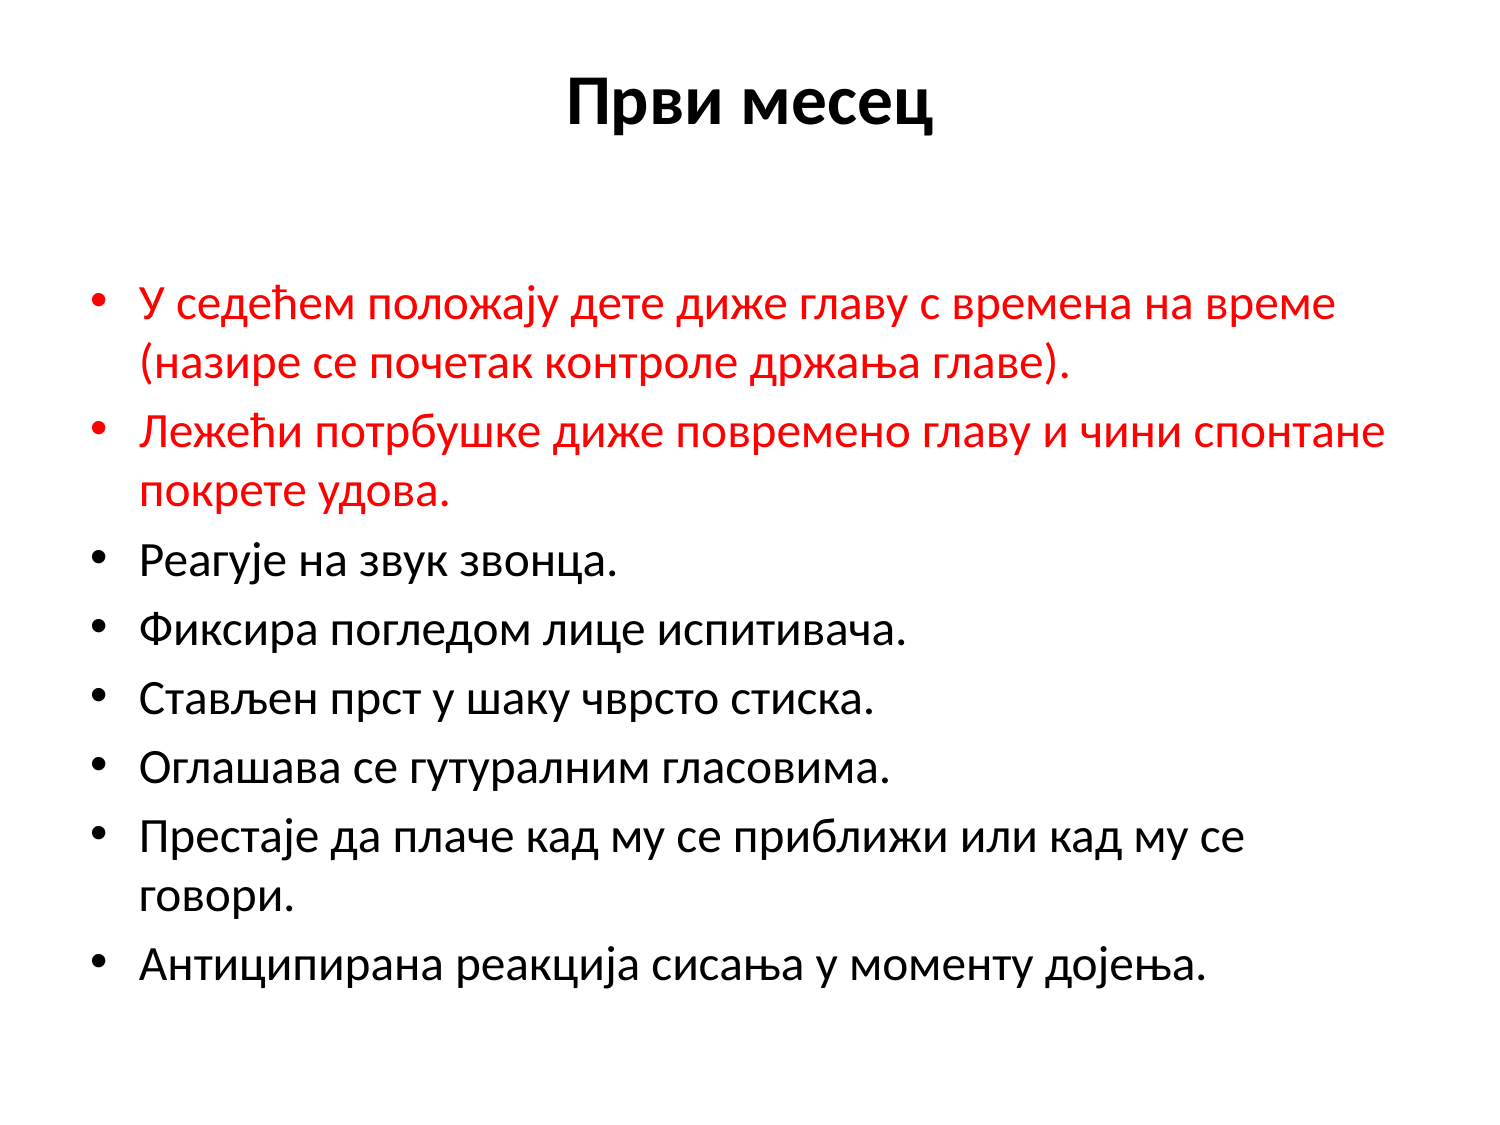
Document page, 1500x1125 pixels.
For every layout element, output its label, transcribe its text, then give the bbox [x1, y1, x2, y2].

title Први месец [75, 45, 1425, 233]
list У седећем положају дете диже главу с времена на време (назире се почетак контроле држања главе). Лежећи потрбушке диже повремено главу и чини спонтане покрете удова. Реагује на звук звонца. Фиксира погледом лице испитивача. Стављен прст у шаку чврсто стиска. Оглашава се гутуралним гласовима. Престаје да плаче кад му се приближи или кад му се говори. Антиципирана реакција сисања у моменту дојења. [75, 262, 1425, 1005]
